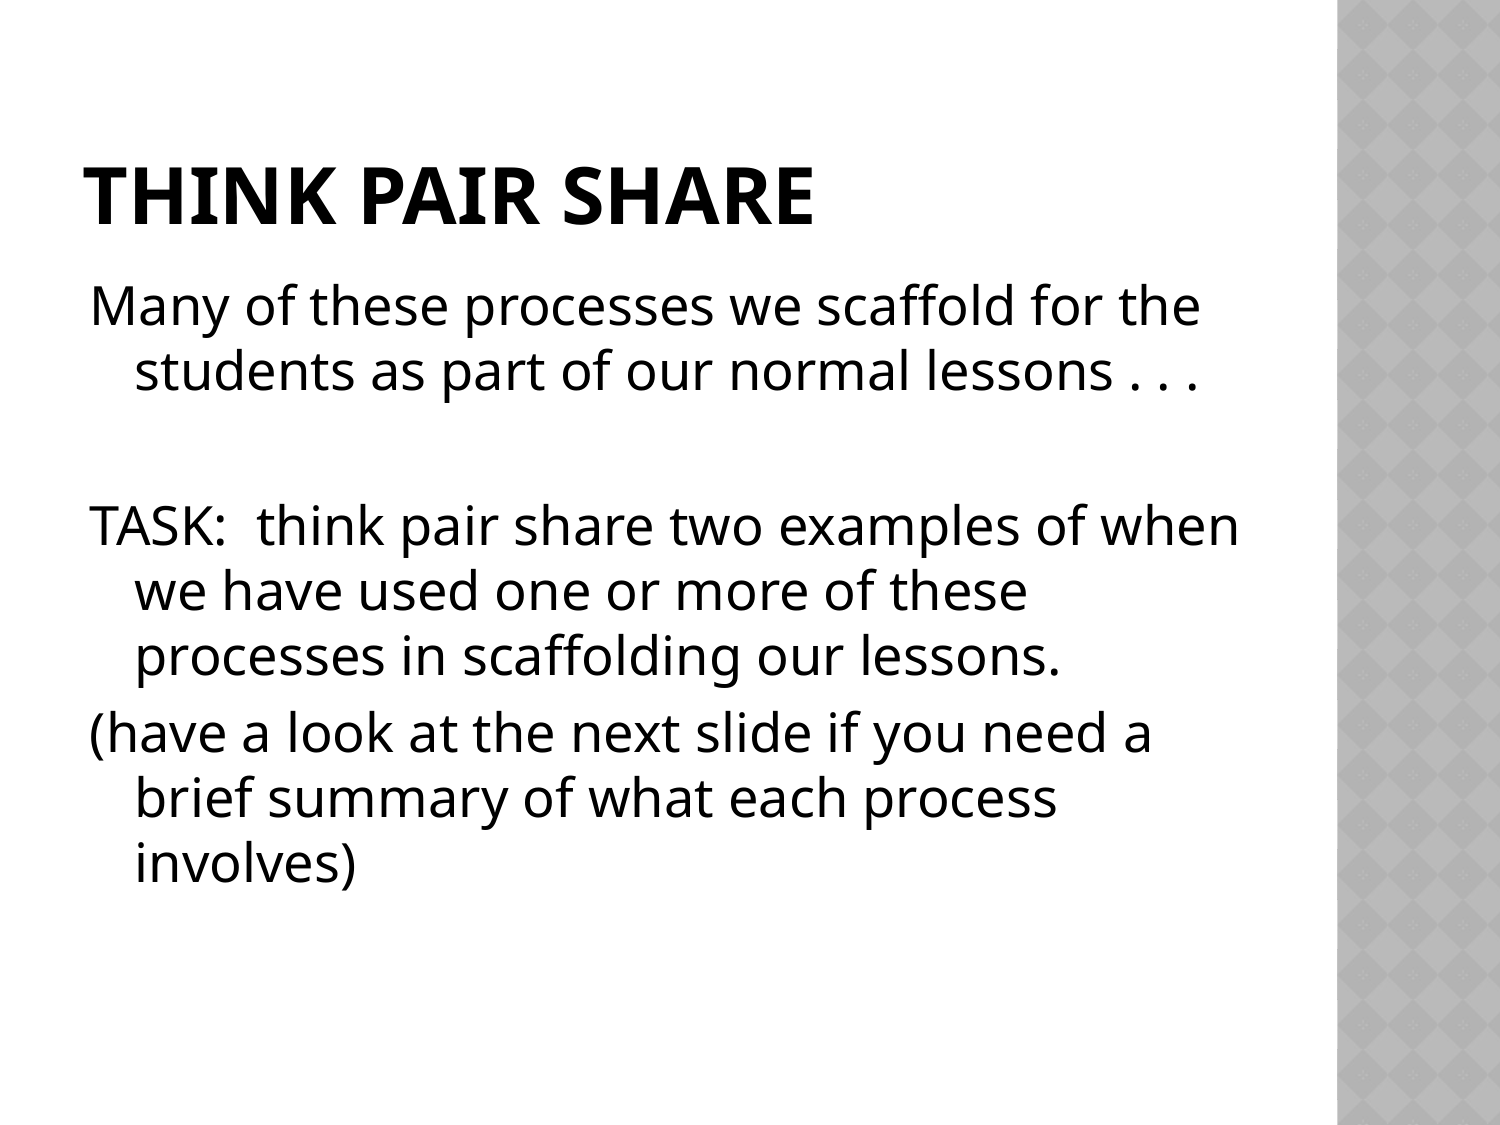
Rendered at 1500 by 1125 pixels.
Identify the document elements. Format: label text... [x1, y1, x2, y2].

list Many of these processes we scaffold for the students as part of our normal lessons . . . TASK: think pair share two examples of when we have used one or more of these processes in scaffolding our lessons. (have a look at the next slide if you need a brief summary of what each process involves) [75, 264, 1263, 1059]
title THINK PAIR SHARE [75, 52, 1263, 240]
